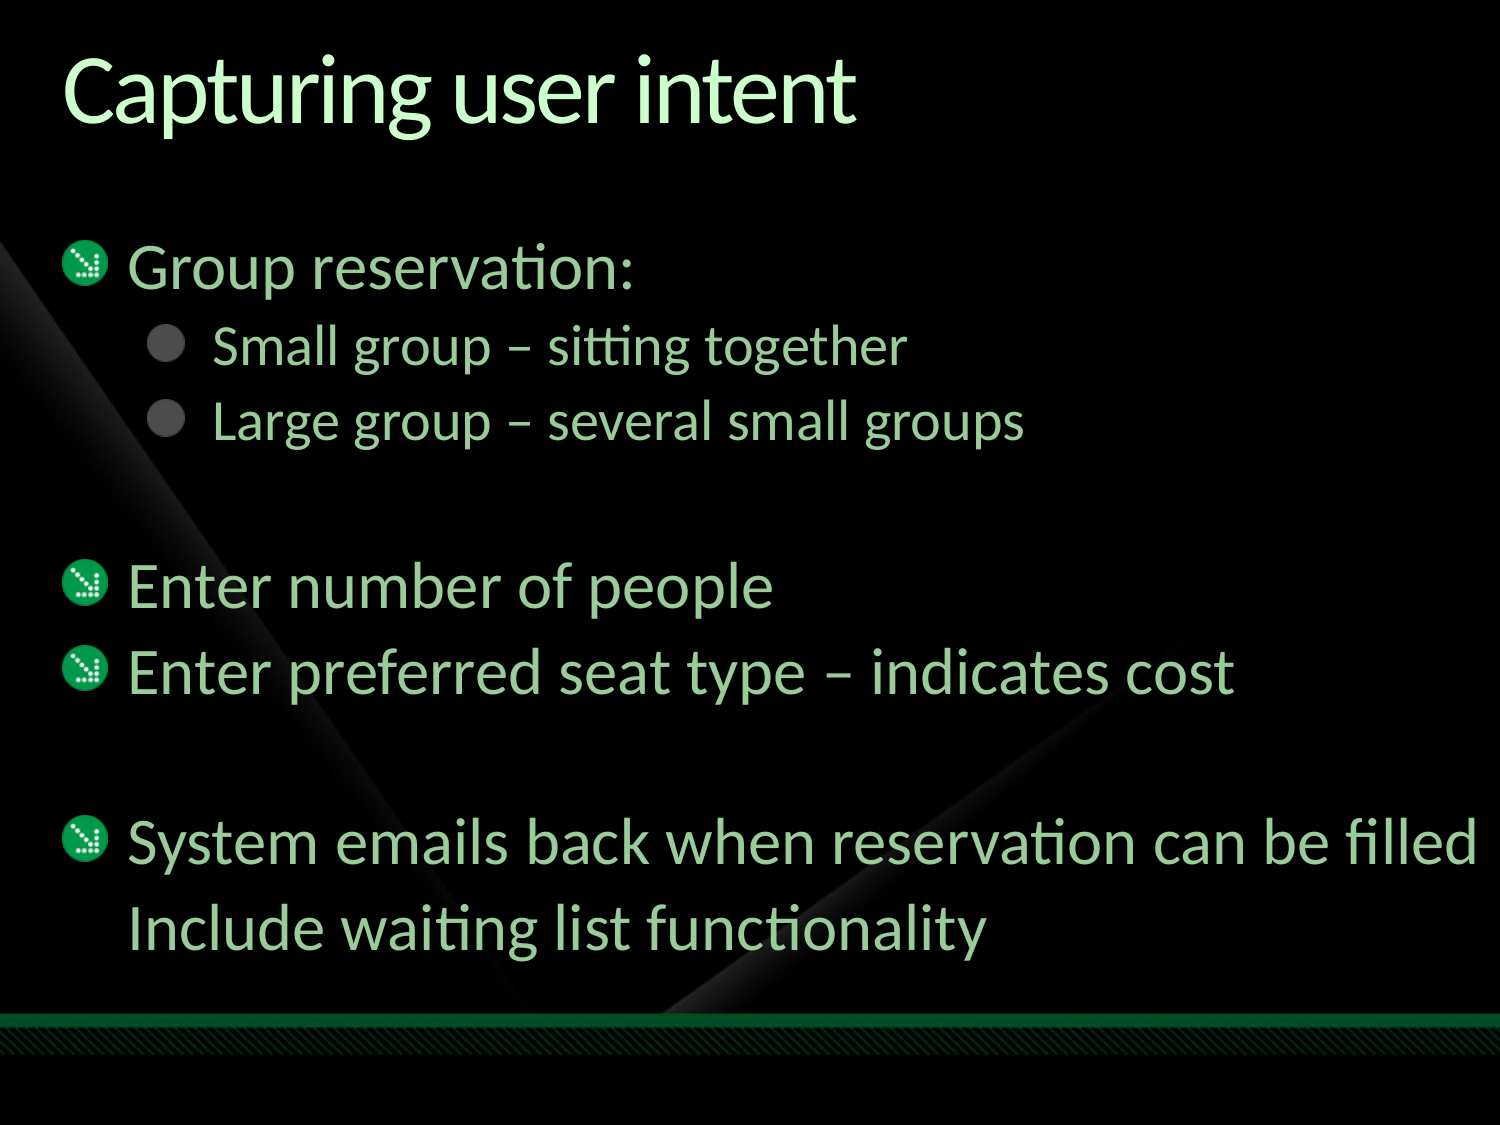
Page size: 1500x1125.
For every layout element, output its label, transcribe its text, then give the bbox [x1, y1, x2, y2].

title Capturing user intent [62, 37, 1438, 147]
picture [147, 324, 185, 362]
list Group reservation: Small group – sitting together Large group – several small groups Enter number of people Enter preferred seat type – indicates cost System emails back when reservation can be filled Include waiting list functionality [62, 231, 1500, 595]
picture [0, 0, 1500, 1125]
picture [147, 399, 185, 437]
